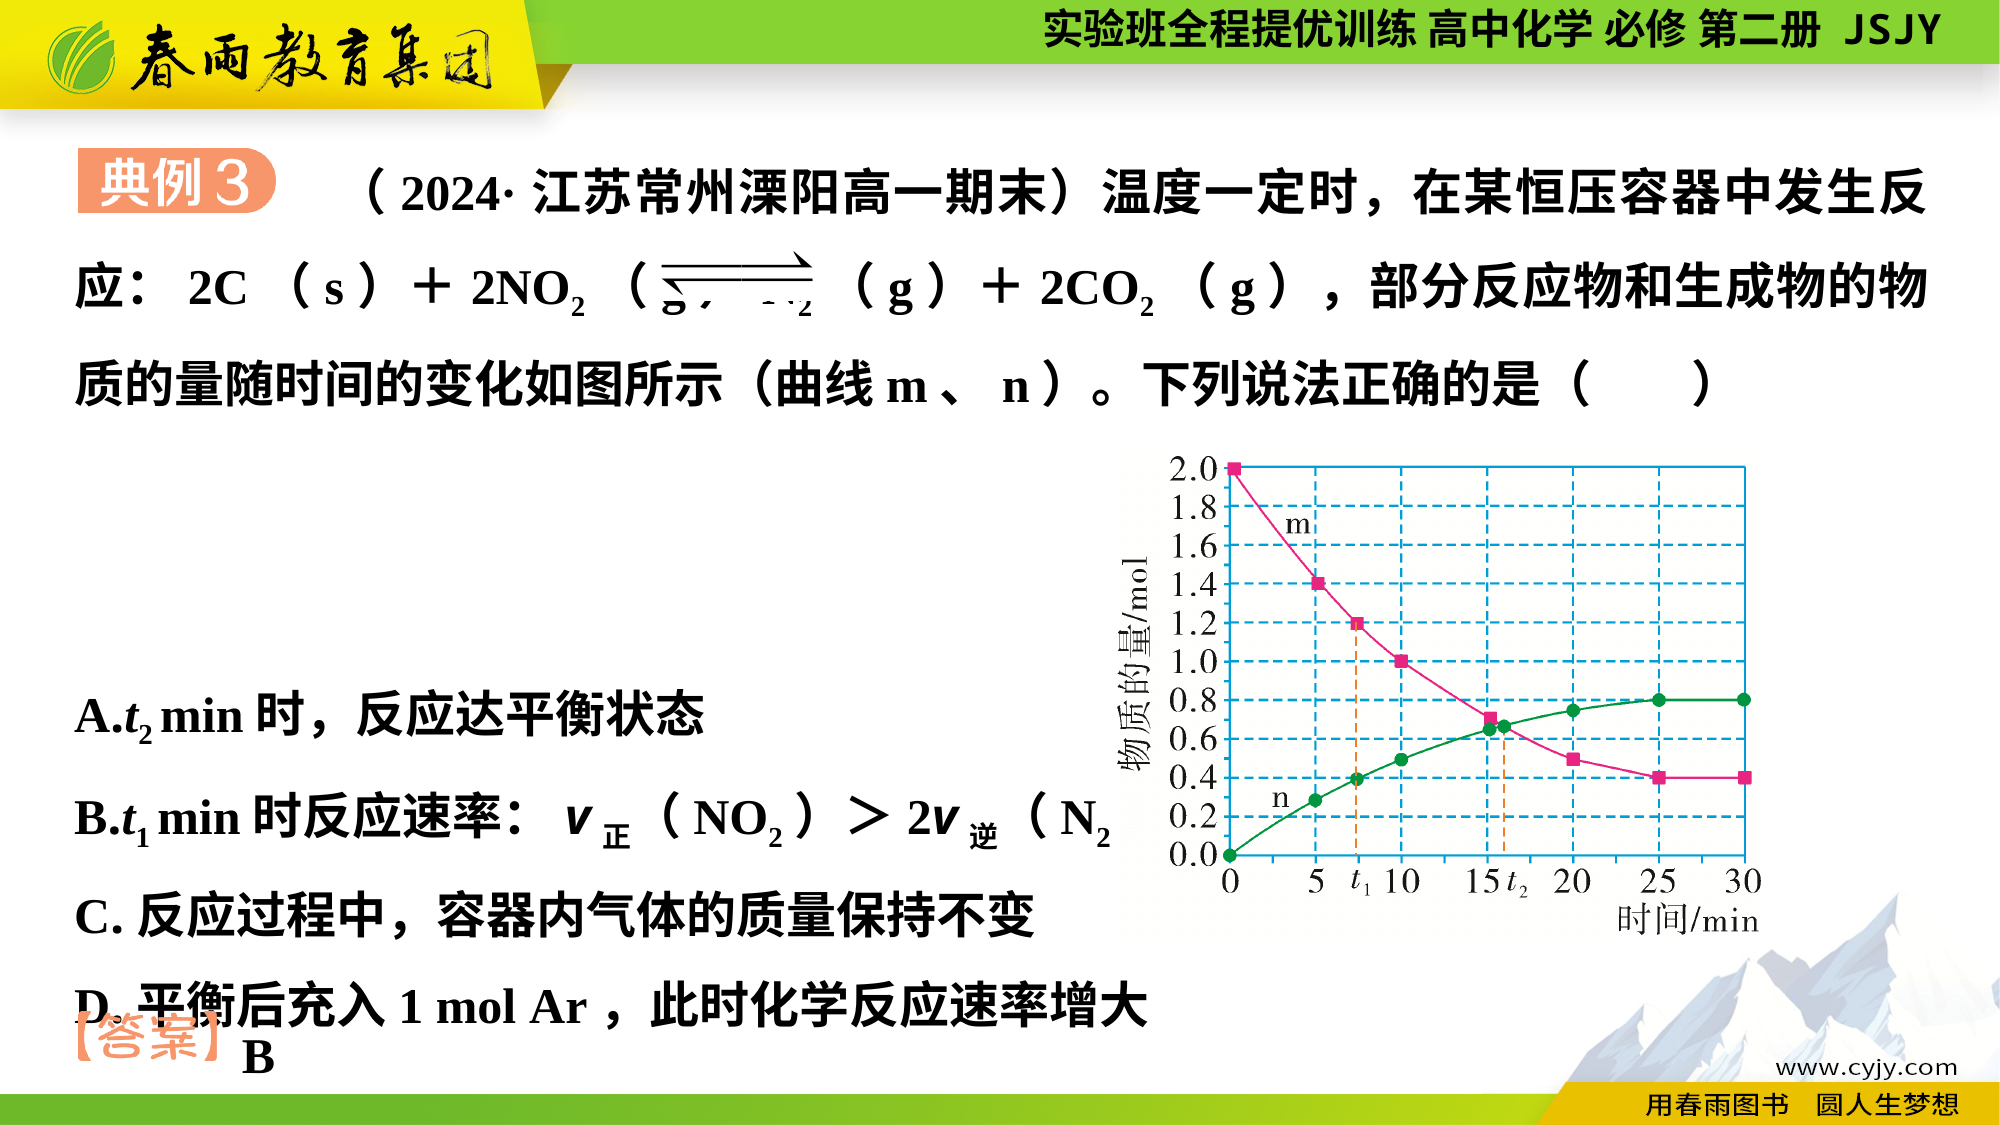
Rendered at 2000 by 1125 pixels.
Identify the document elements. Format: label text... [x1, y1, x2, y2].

picture [0, 0, 2000, 1125]
text_box B [227, 985, 291, 1091]
